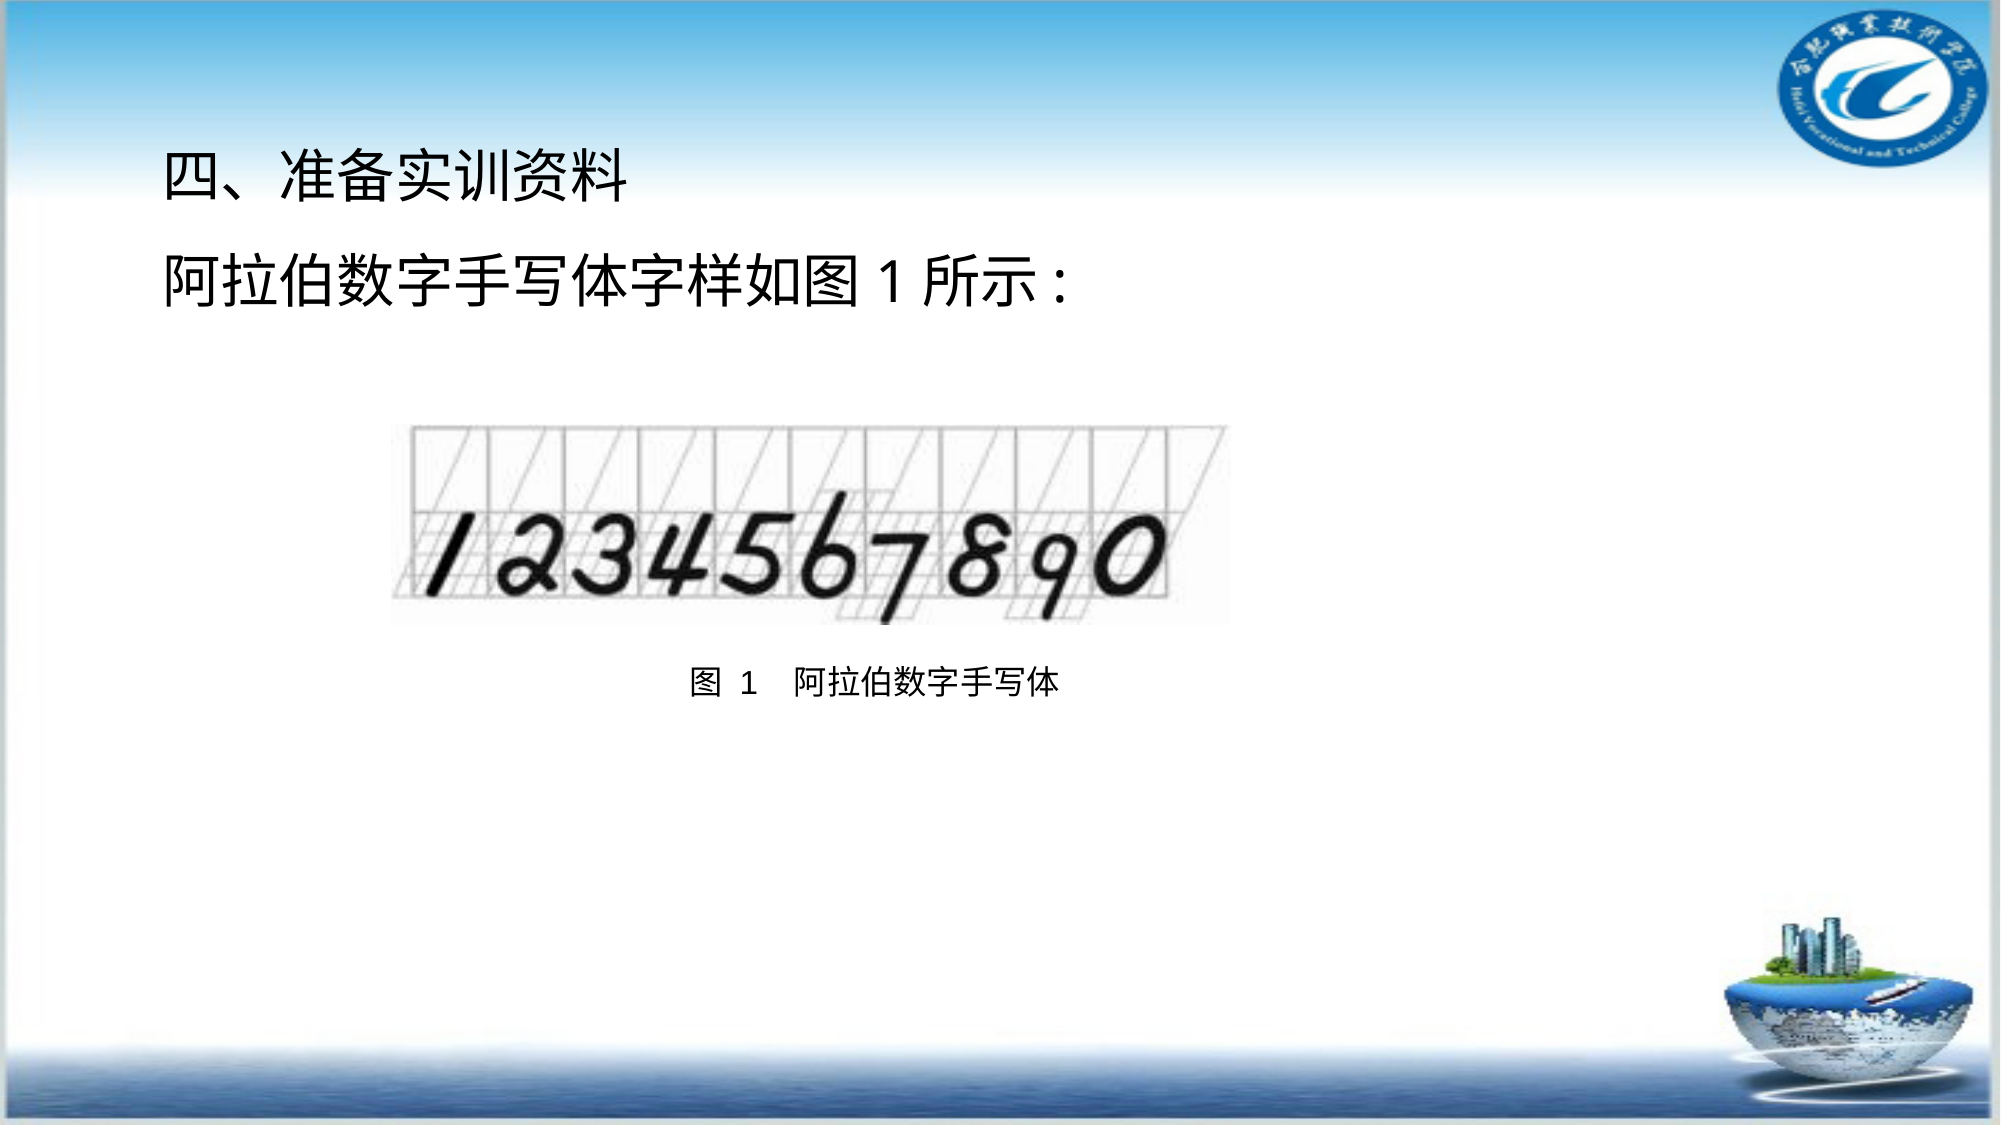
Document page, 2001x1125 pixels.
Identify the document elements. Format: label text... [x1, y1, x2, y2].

picture [0, 0, 2001, 1125]
text_box 图 1 阿拉伯数字手写体 [355, 653, 1190, 709]
list 四、准备实训资料 阿拉伯数字手写体字样如图1所示: [147, 96, 1866, 805]
